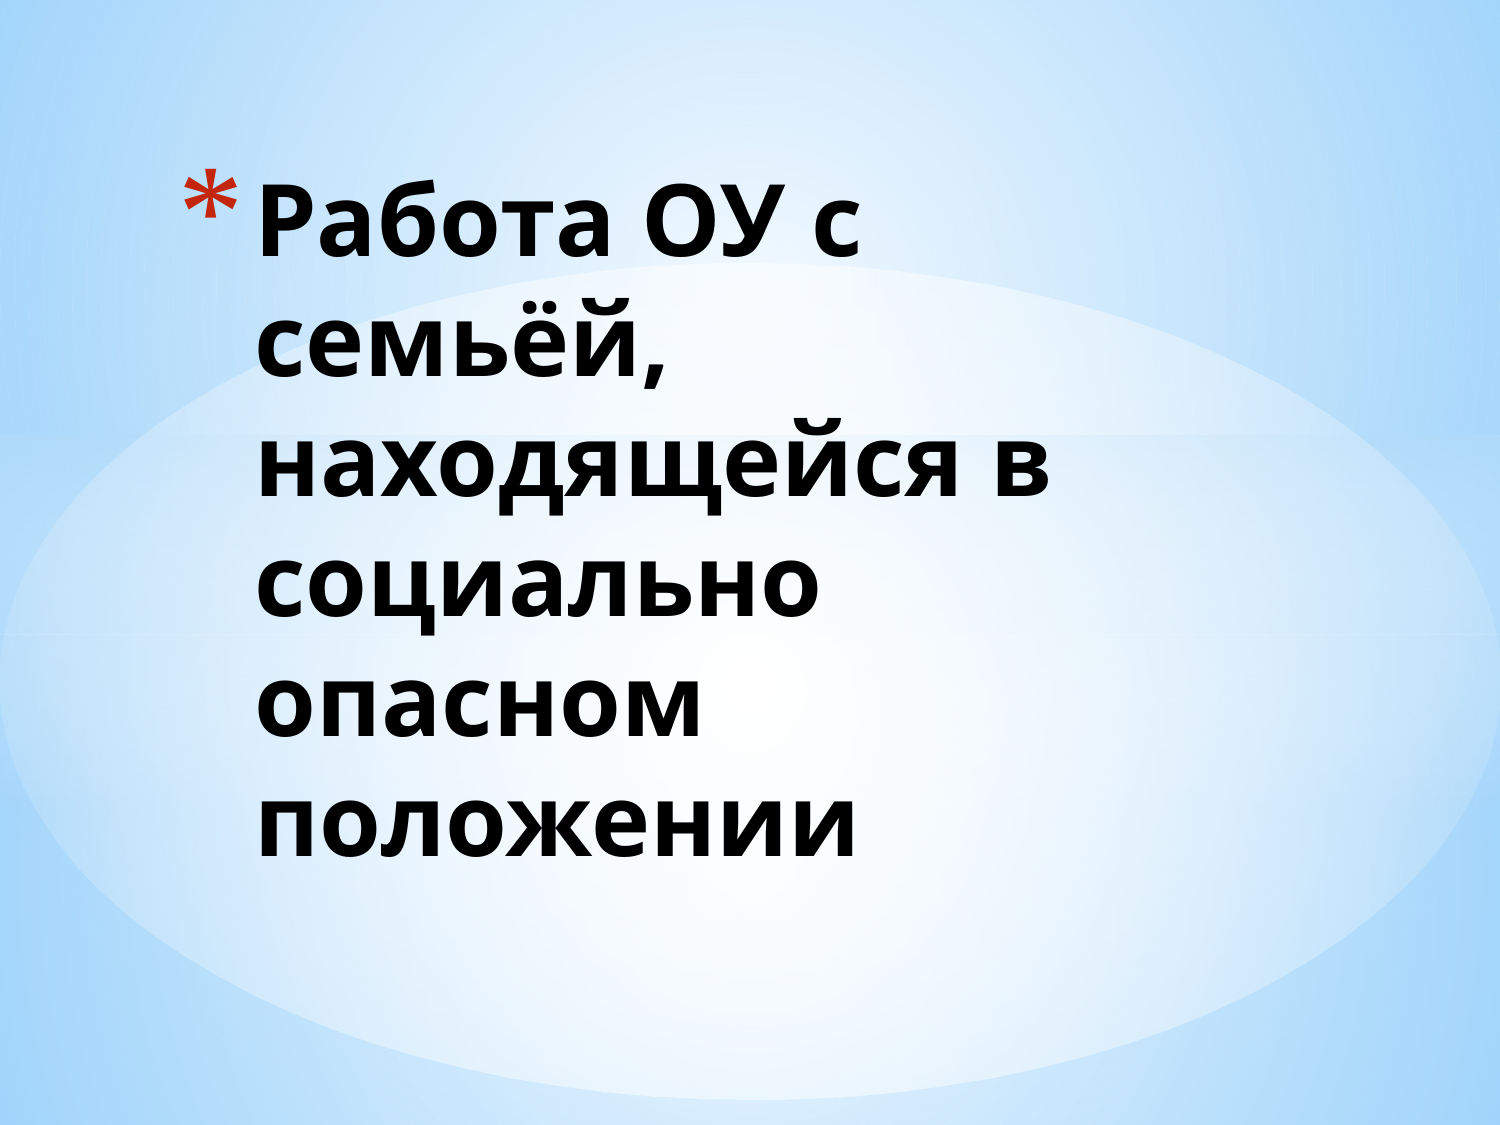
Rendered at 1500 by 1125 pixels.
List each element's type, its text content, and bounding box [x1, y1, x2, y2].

title Работа ОУ с семьёй, находящейся в социально опасном положении [134, 149, 1312, 728]
